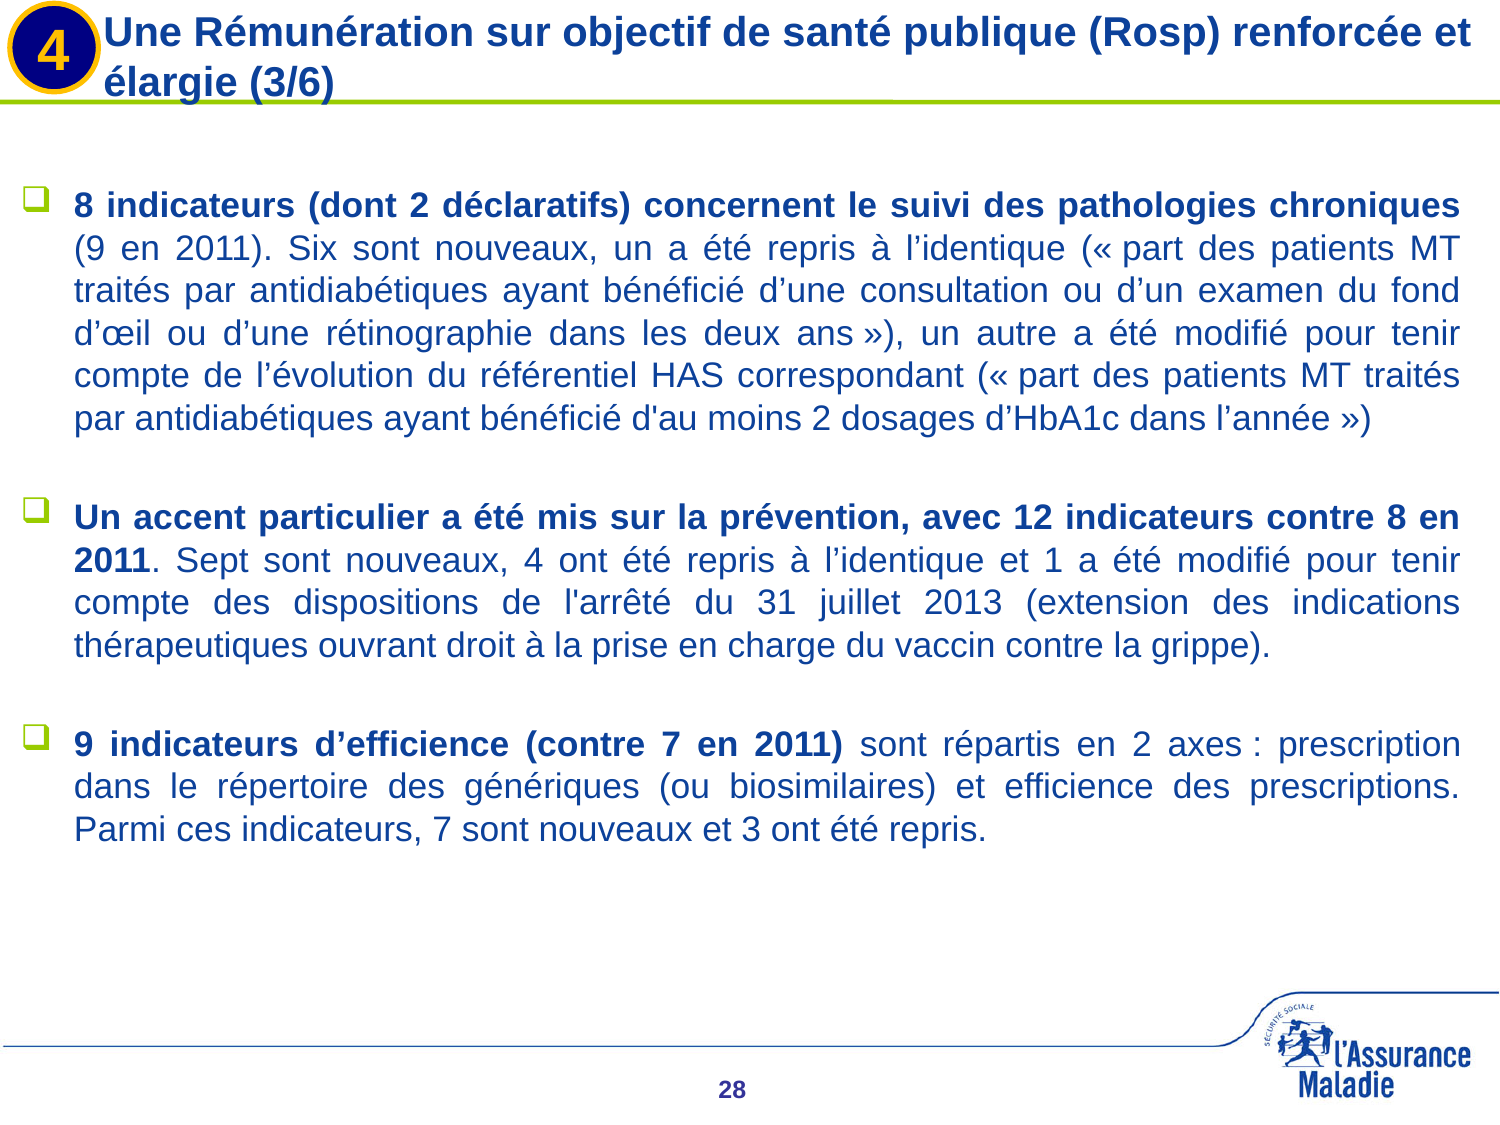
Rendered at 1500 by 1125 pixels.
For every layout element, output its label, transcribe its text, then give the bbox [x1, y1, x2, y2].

text_box 8 indicateurs (dont 2 déclaratifs) concernent le suivi des pathologies chroniques (9 en 2011). Six sont nouveaux, un a été repris à l’identique (« part des patients MT traités par antidiabétiques ayant bénéficié d’une consultation ou d’un examen du fond d’œil ou d’une rétinographie dans les deux ans »), un autre a été modifié pour tenir compte de l’évolution du référentiel HAS correspondant (« part des patients MT traités par antidiabétiques ayant bénéficié d'au moins 2 dosages d’HbA1c dans l’année ») Un accent particulier a été mis sur la prévention, avec 12 indicateurs contre 8 en 2011. Sept sont nouveaux, 4 ont été repris à l’identique et 1 a été modifié pour tenir compte des dispositions de l'arrêté du 31 juillet 2013 (extension des indications thérapeutiques ouvrant droit à la prise en charge du vaccin contre la grippe). 9 indicateurs d’efficience (contre 7 en 2011) sont répartis en 2 axes : prescription dans le répertoire des génériques (ou biosimilaires) et efficience des prescriptions. Parmi ces indicateurs, 7 sont nouveaux et 3 ont été repris. [5, 125, 1477, 929]
title Une Rémunération sur objectif de santé publique (Rosp) renforcée et élargie (3/6) [88, 19, 1500, 90]
picture [0, 988, 1500, 1124]
text_box 4 [9, 3, 99, 92]
slide_number 28 [690, 1070, 774, 1106]
